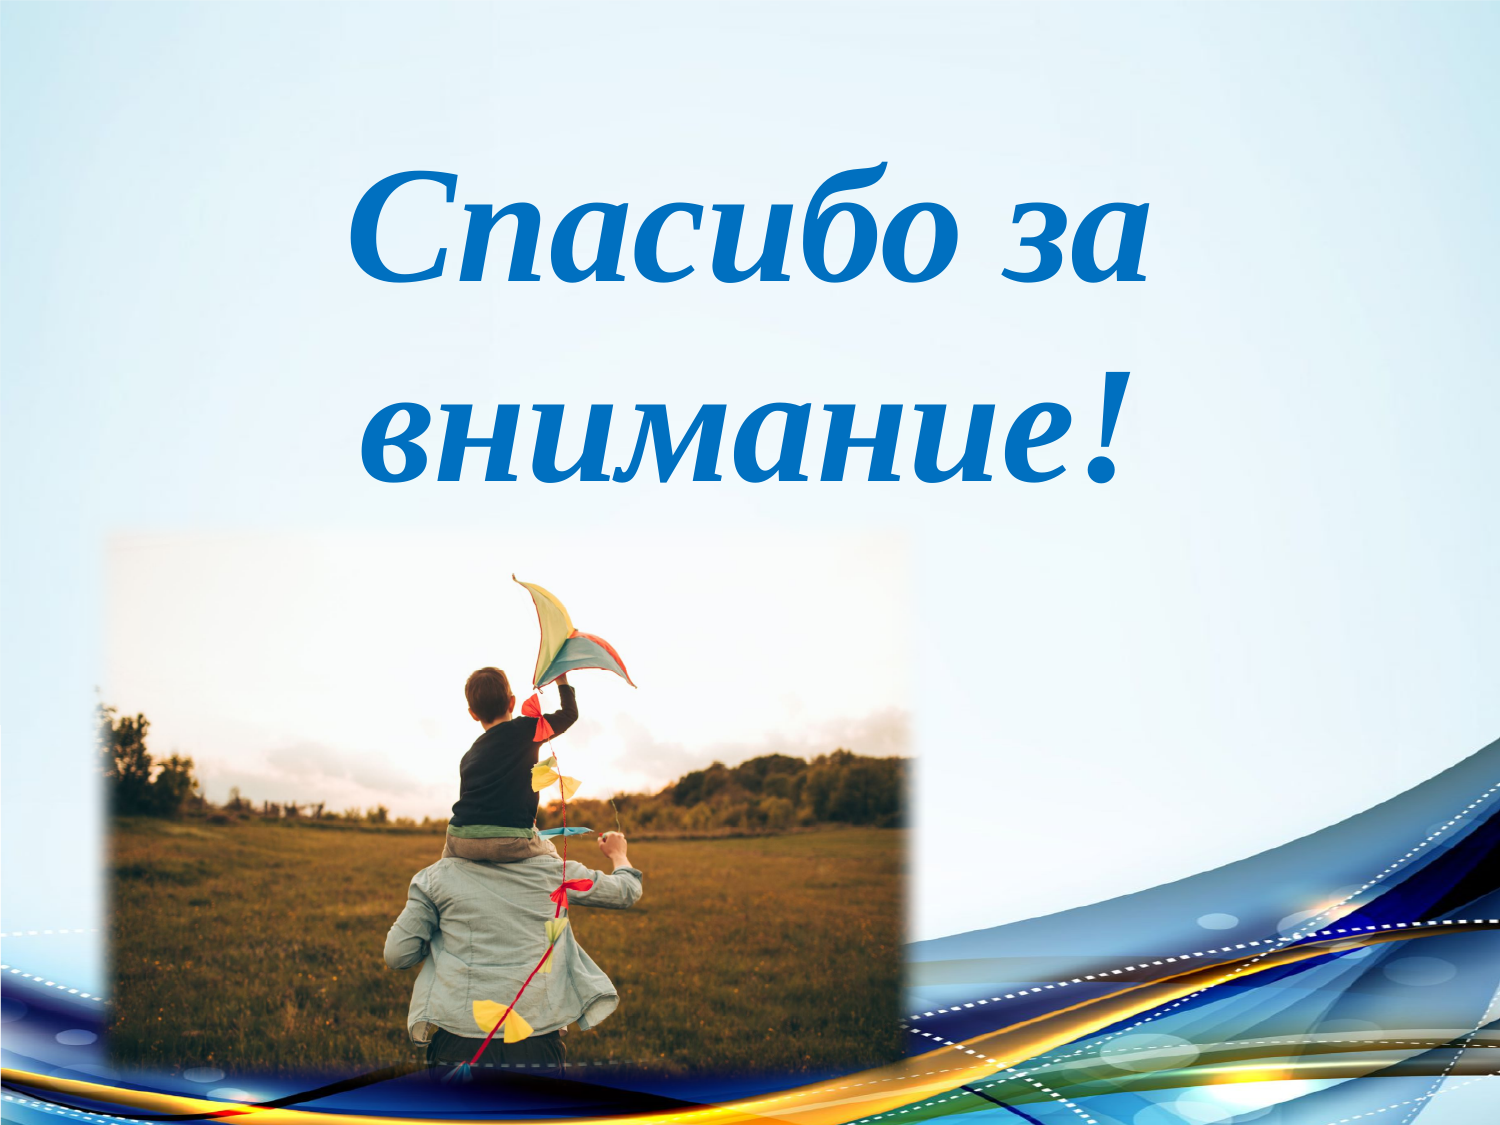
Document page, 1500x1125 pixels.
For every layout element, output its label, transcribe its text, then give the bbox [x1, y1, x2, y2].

title Спасибо за внимание! [150, 99, 1350, 404]
picture [1, 1, 1498, 1125]
